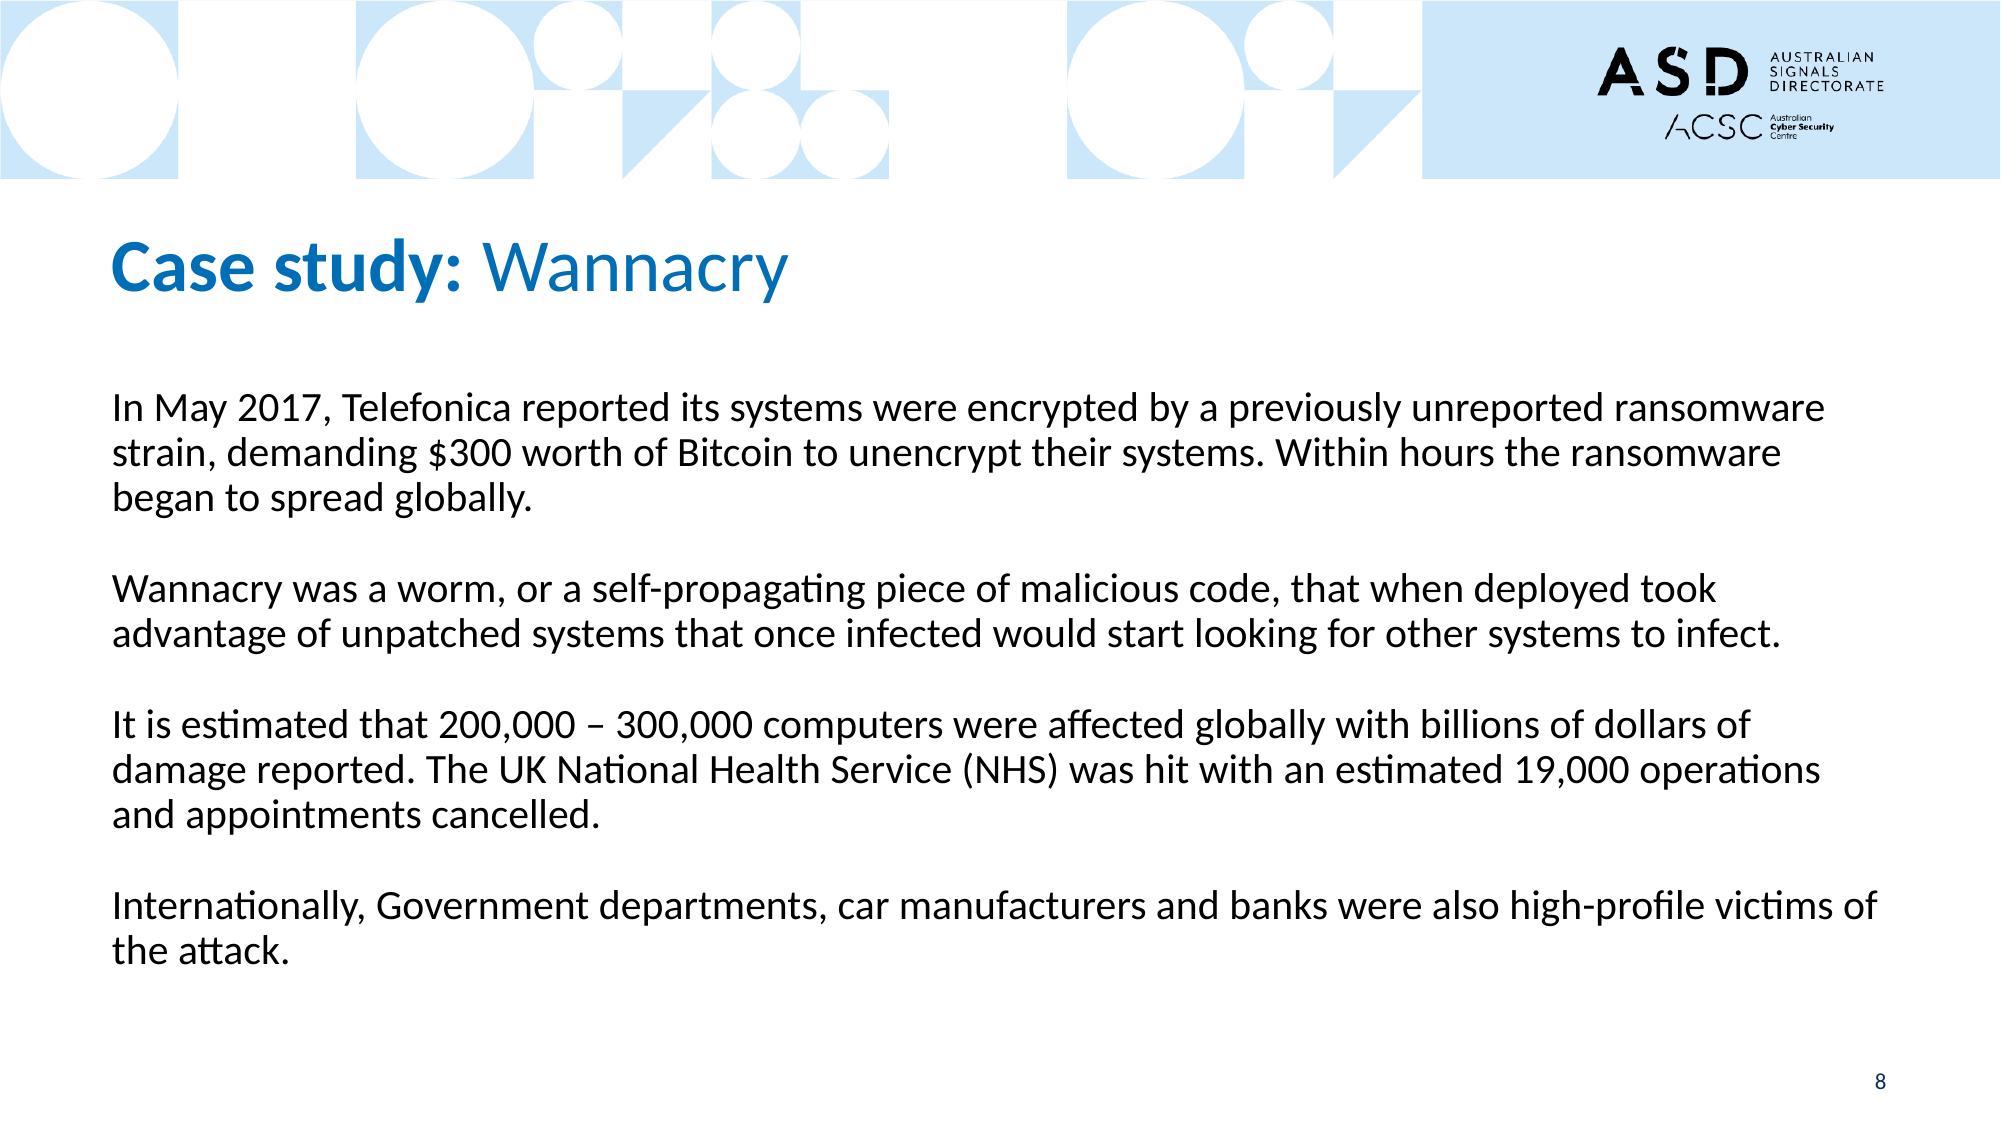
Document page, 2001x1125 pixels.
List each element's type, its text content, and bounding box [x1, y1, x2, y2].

slide_number 8 [1799, 1050, 1902, 1111]
picture [0, 0, 2001, 179]
title Case study: Wannacry [96, 207, 1902, 328]
list In May 2017, Telefonica reported its systems were encrypted by a previously unreported ransomware strain, demanding $300 worth of Bitcoin to unencrypt their systems. Within hours the ransomware began to spread globally. Wannacry was a worm, or a self-propagating piece of malicious code, that when deployed took advantage of unpatched systems that once infected would start looking for other systems to infect. It is estimated that 200,000 – 300,000 computers were affected globally with billions of dollars of damage reported. The UK National Health Service (NHS) was hit with an estimated 19,000 operations and appointments cancelled. Internationally, Government departments, car manufacturers and banks were also high-profile victims of the attack. [96, 378, 1902, 1007]
